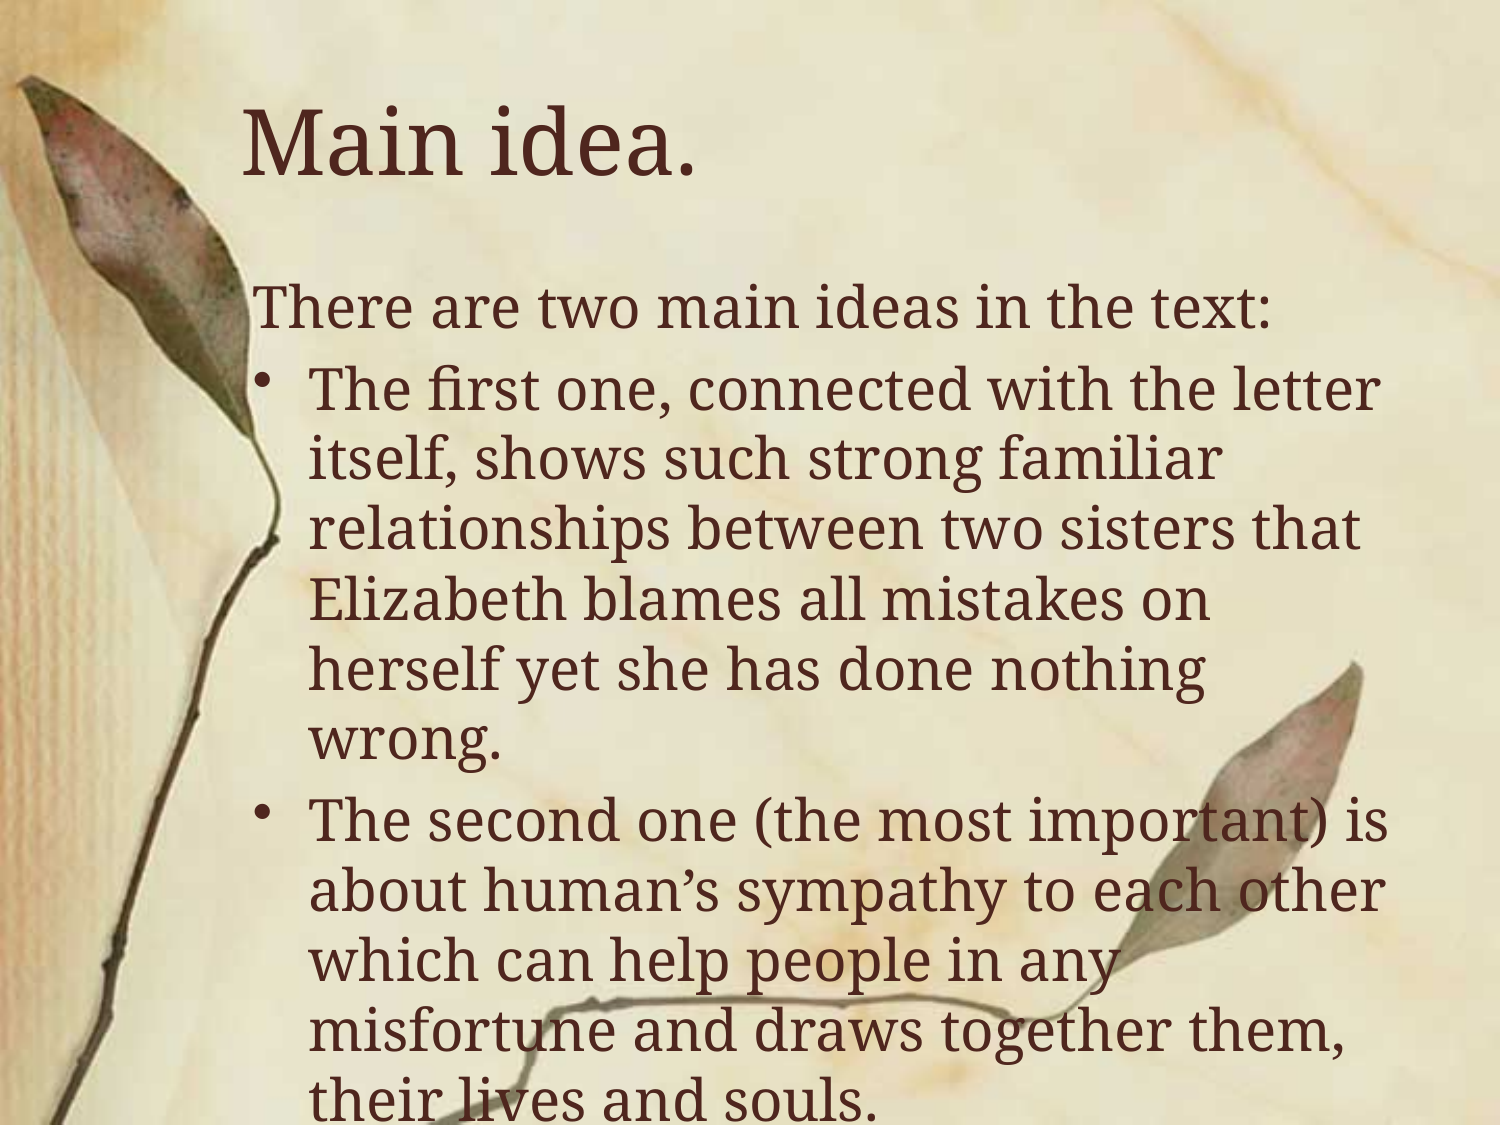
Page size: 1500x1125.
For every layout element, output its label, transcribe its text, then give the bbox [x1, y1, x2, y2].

list There are two main ideas in the text: The first one, connected with the letter itself, shows such strong familiar relationships between two sisters that Elizabeth blames all mistakes on herself yet she has done nothing wrong. The second one (the most important) is about human’s sympathy to each other which can help people in any misfortune and draws together them, their lives and souls. [237, 262, 1426, 1006]
title Main idea. [224, 44, 1426, 233]
picture [0, 0, 1500, 1125]
